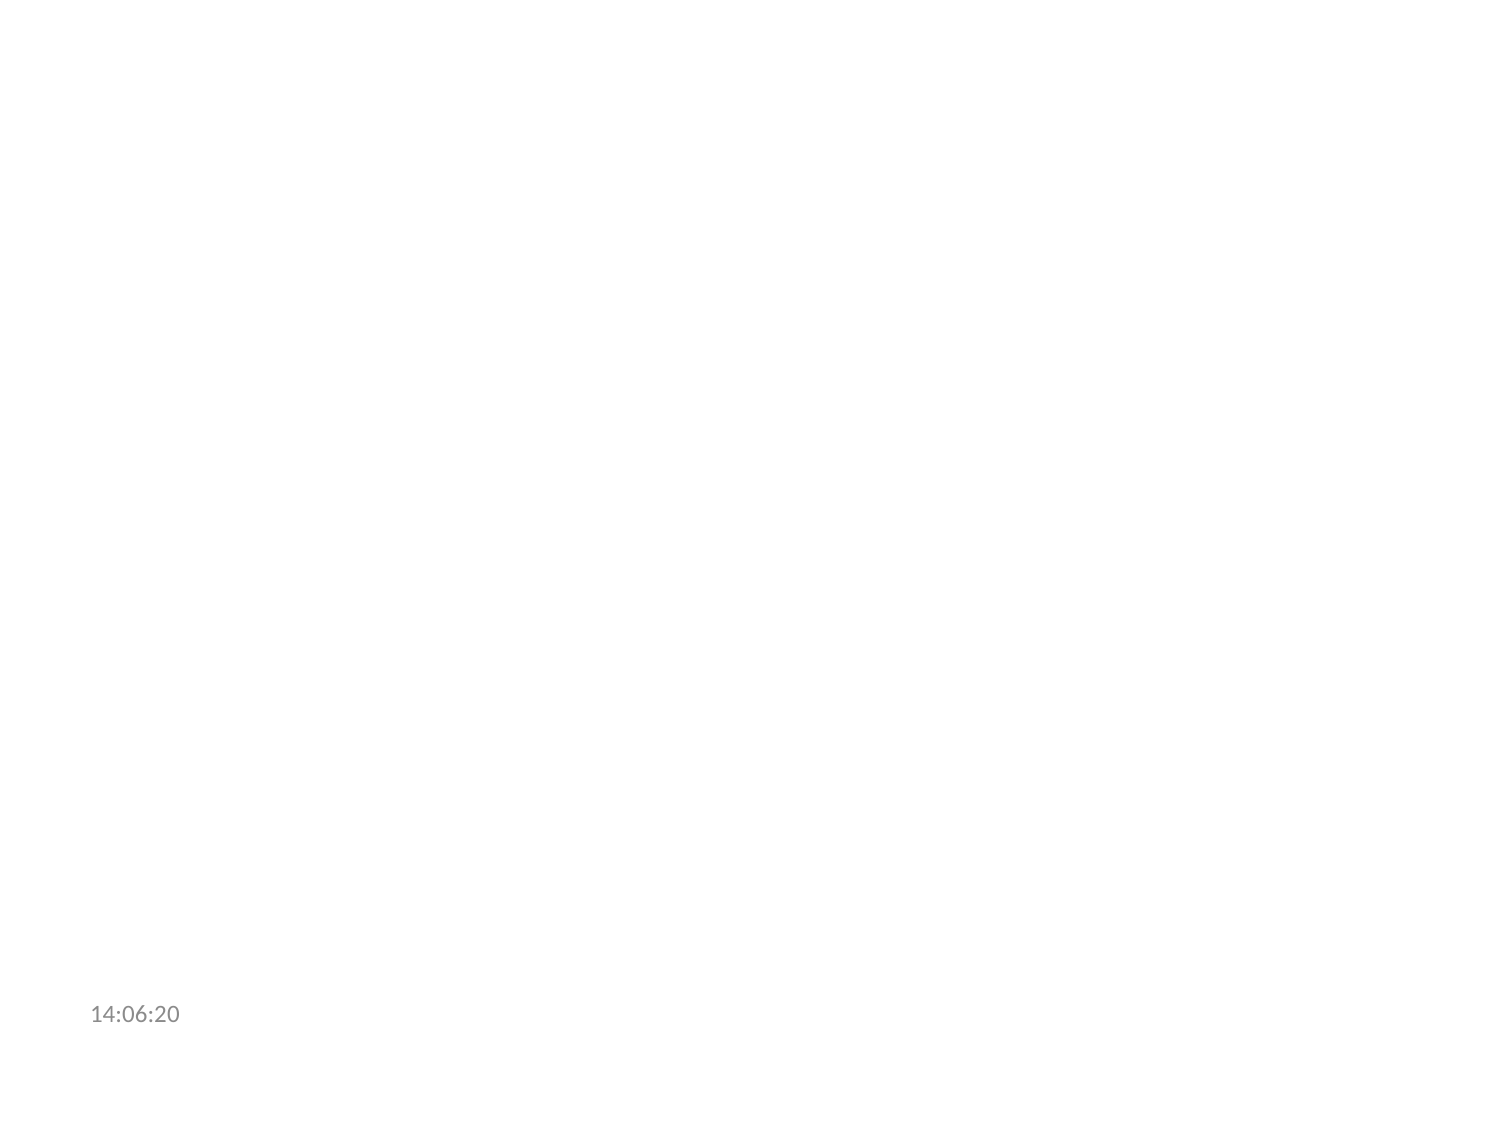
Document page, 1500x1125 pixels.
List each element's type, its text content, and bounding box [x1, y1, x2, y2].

text_box 15:35:09 [75, 982, 425, 1043]
